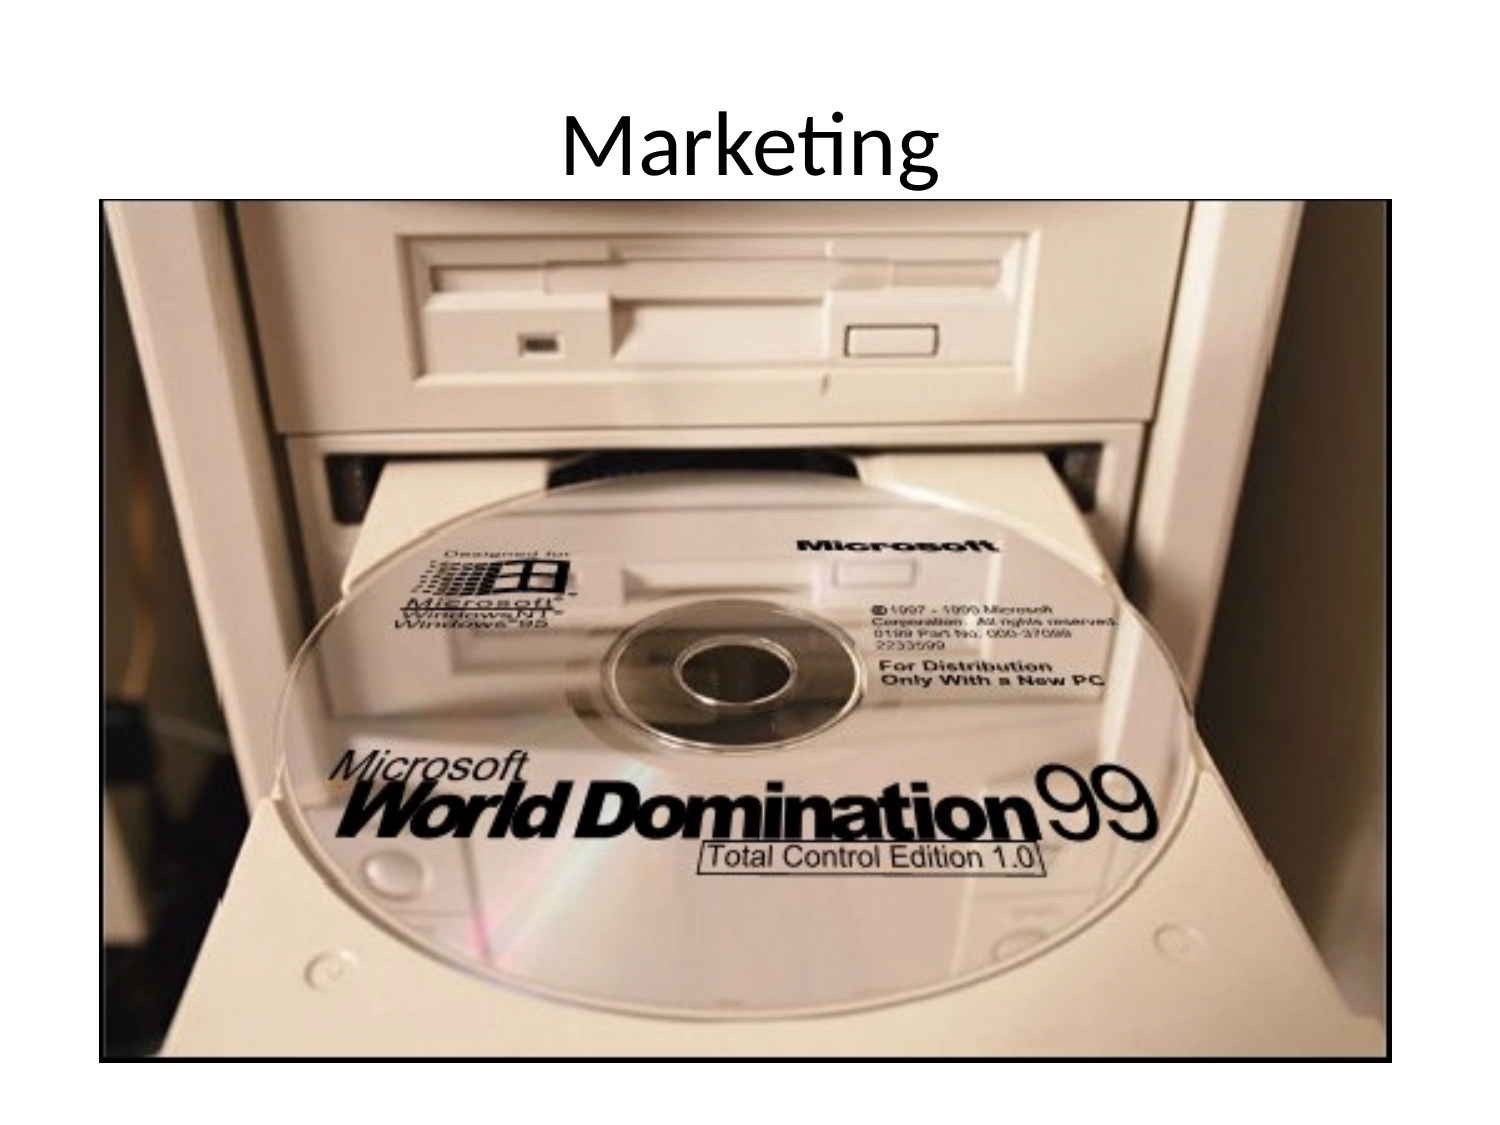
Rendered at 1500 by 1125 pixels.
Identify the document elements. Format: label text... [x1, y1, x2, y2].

title Marketing [75, 45, 1425, 233]
picture [99, 199, 1392, 1063]
